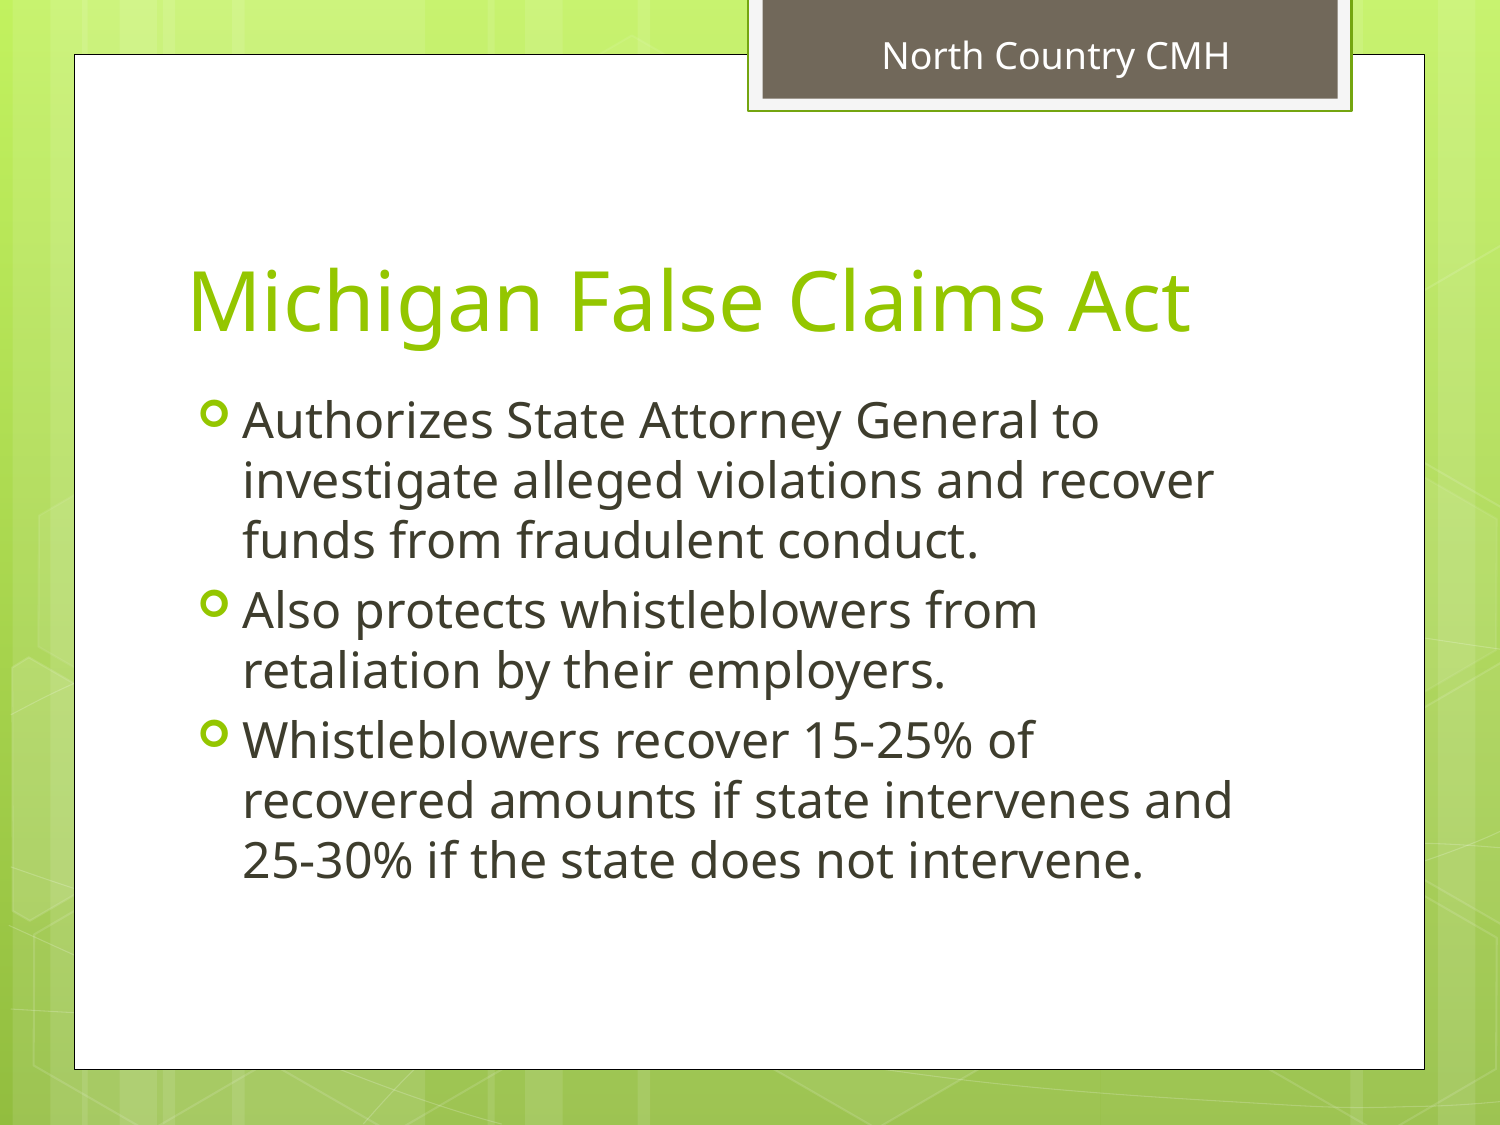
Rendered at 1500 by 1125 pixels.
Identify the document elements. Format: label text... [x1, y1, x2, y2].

list Authorizes State Attorney General to investigate alleged violations and recover funds from fraudulent conduct. Also protects whistleblowers from retaliation by their employers. Whistleblowers recover 15-25% of recovered amounts if state intervenes and 25-30% if the state does not intervene. [171, 381, 1283, 957]
title Michigan False Claims Act [171, 168, 1324, 357]
